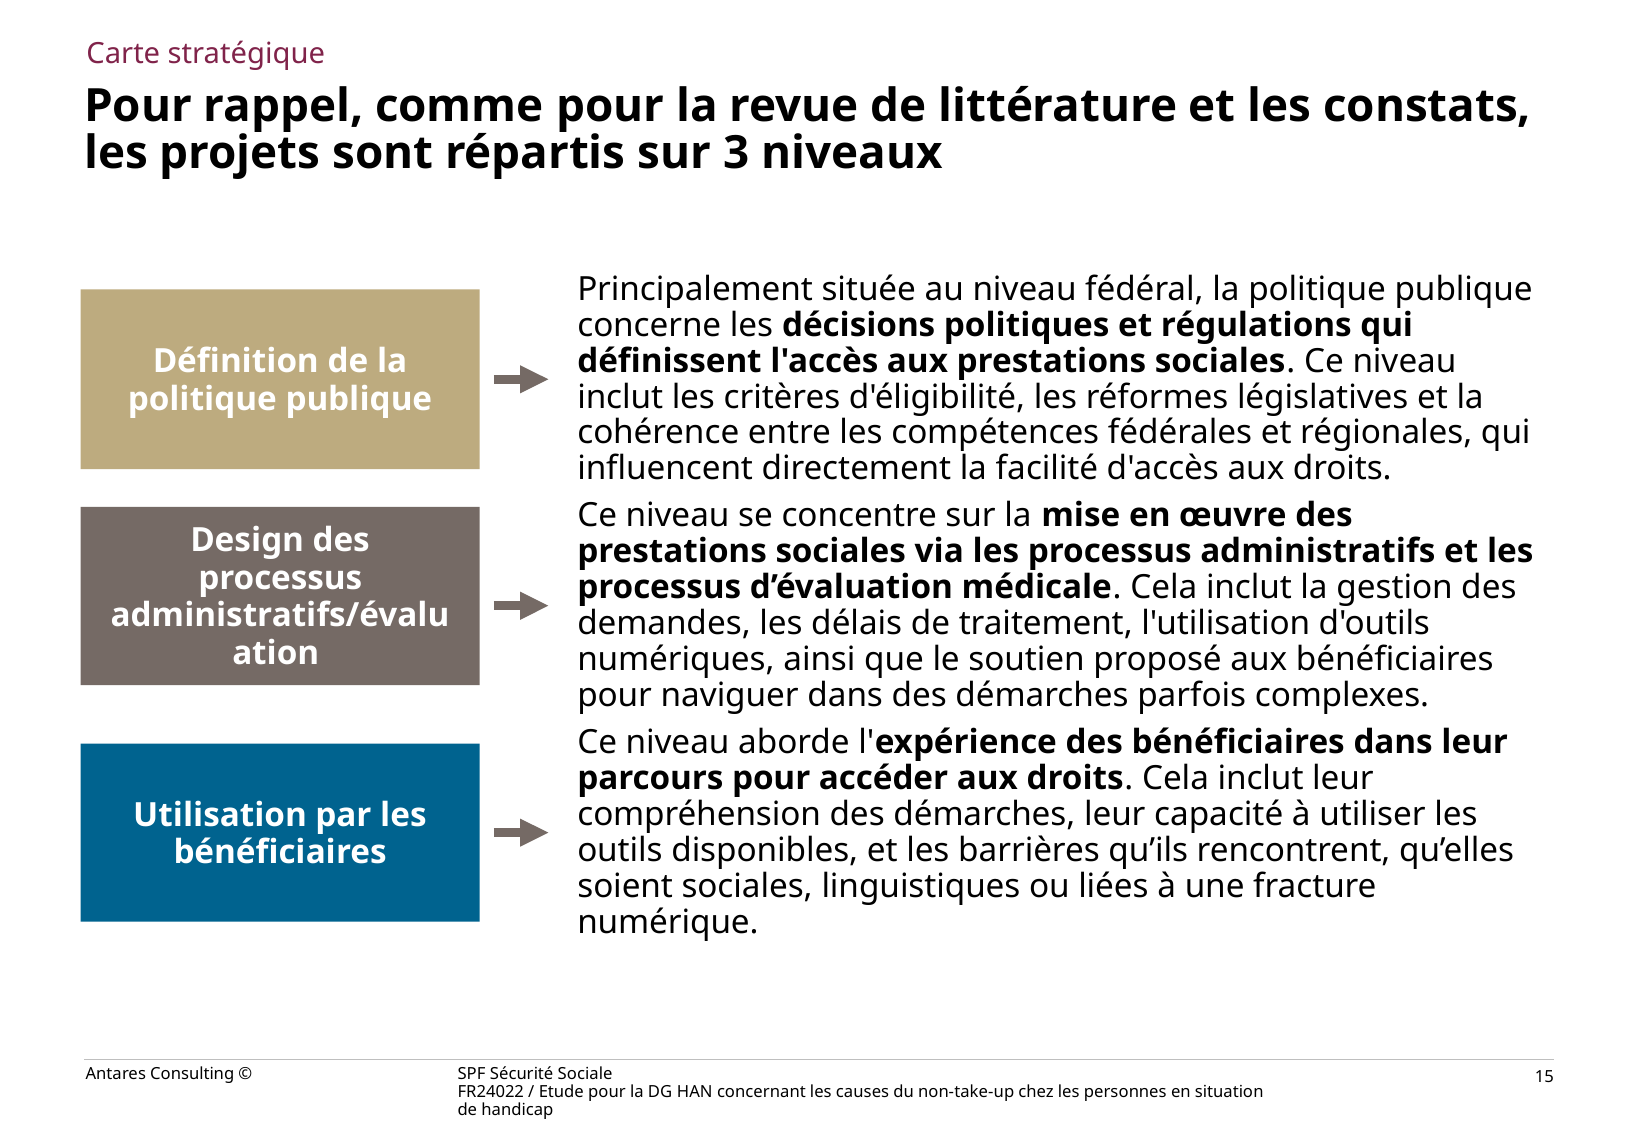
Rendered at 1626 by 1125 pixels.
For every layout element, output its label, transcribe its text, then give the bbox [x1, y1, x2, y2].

text_box Définition de la politique publique [80, 289, 480, 470]
text_box Design des processus administratifs/évaluation [80, 506, 480, 686]
text_box Ce niveau aborde l'expérience des bénéficiaires dans leur parcours pour accéder aux droits. Cela inclut leur compréhension des démarches, leur capacité à utiliser les outils disponibles, et les barrières qu’ils rencontrent, qu’elles soient sociales, linguistiques ou liées à une fracture numérique. [562, 721, 1564, 948]
text_box Ce niveau se concentre sur la mise en œuvre des prestations sociales via les processus administratifs et les processus d’évaluation médicale. Cela inclut la gestion des demandes, les délais de traitement, l'utilisation d'outils numériques, ainsi que le soutien proposé aux bénéficiaires pour naviguer dans des démarches parfois complexes. [562, 490, 1564, 721]
text_box Utilisation par les bénéficiaires [80, 743, 480, 922]
text_box Principalement située au niveau fédéral, la politique publique concerne les décisions politiques et régulations qui définissent l'accès aux prestations sociales. Ce niveau inclut les critères d'éligibilité, les réformes législatives et la cohérence entre les compétences fédérales et régionales, qui influencent directement la facilité d'accès aux droits. [562, 264, 1564, 490]
title Pour rappel, comme pour la revue de littérature et les constats, les projets sont répartis sur 3 niveaux [84, 82, 1550, 229]
text_box Carte stratégique [86, 38, 1522, 70]
